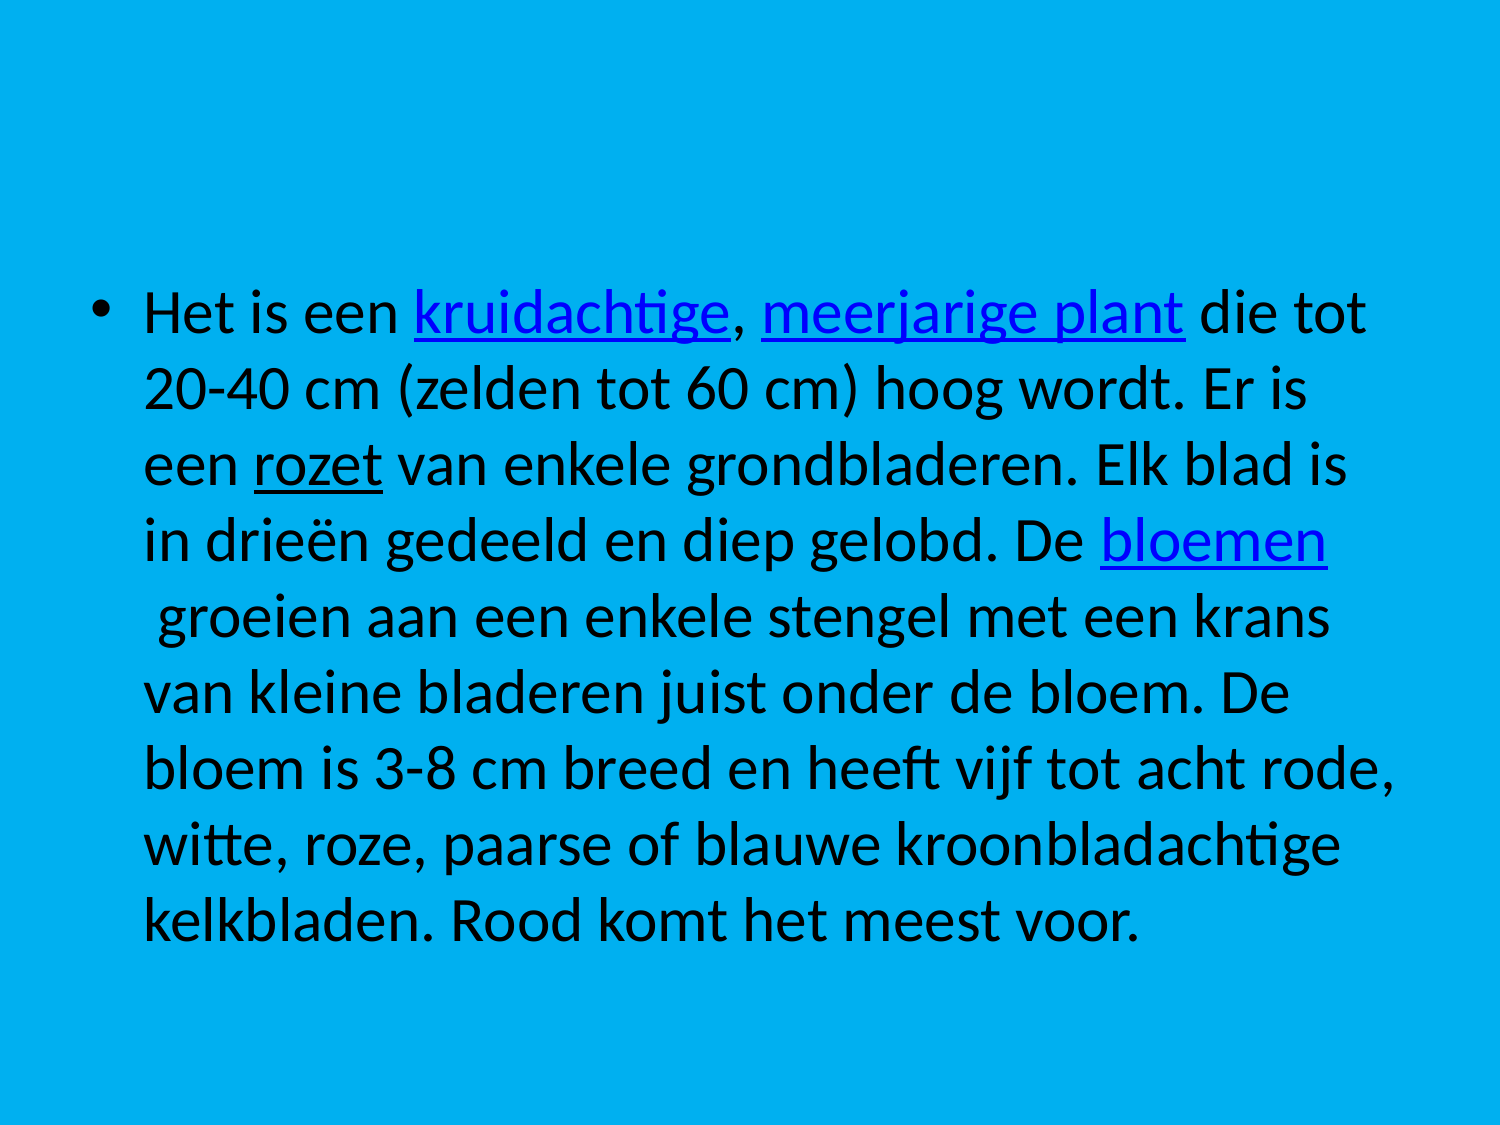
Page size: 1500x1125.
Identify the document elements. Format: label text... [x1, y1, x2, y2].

list Het is een kruidachtige, meerjarige plant die tot 20-40 cm (zelden tot 60 cm) hoog wordt. Er is een rozet van enkele grondbladeren. Elk blad is in drieën gedeeld en diep gelobd. De bloemen groeien aan een enkele stengel met een krans van kleine bladeren juist onder de bloem. De bloem is 3-8 cm breed en heeft vijf tot acht rode, witte, roze, paarse of blauwe kroonbladachtige kelkbladen. Rood komt het meest voor. [75, 262, 1425, 1005]
